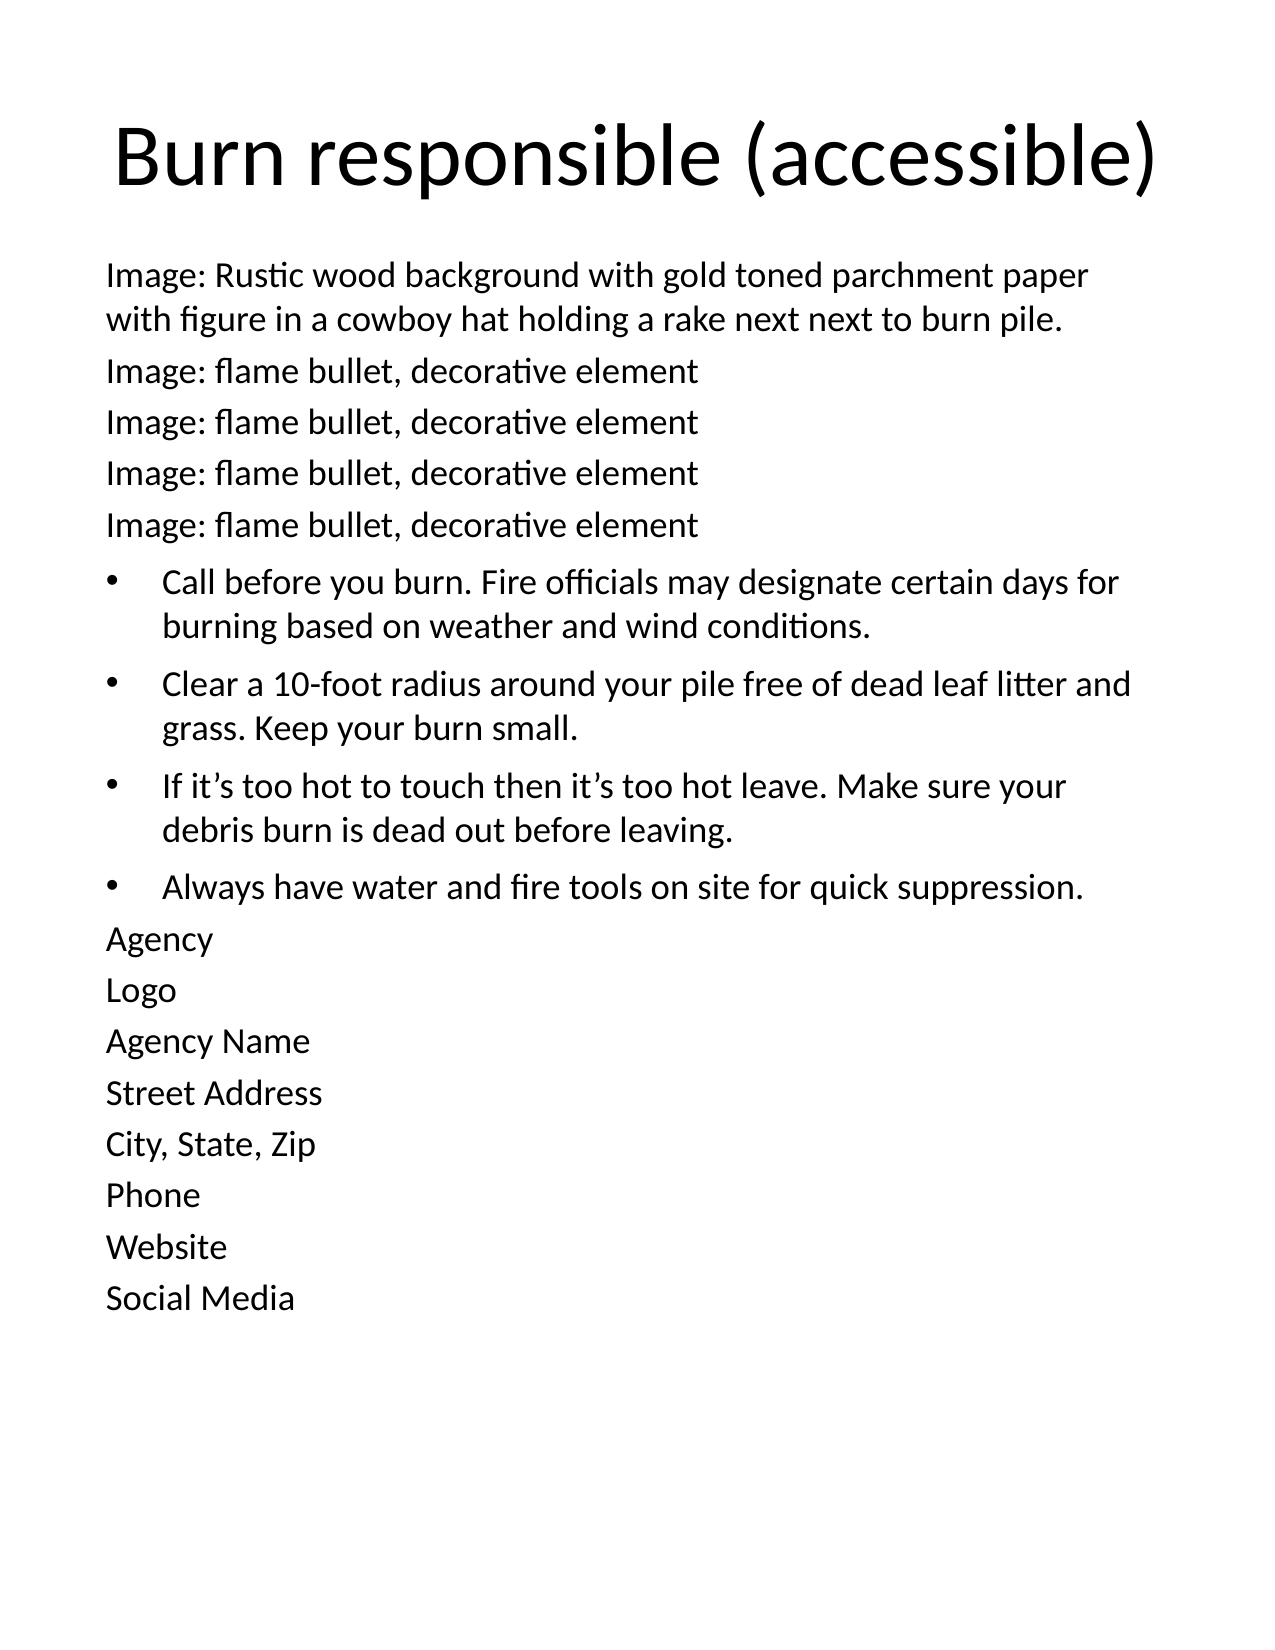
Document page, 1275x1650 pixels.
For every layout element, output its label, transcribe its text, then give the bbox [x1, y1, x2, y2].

list Image: Rustic wood background with gold toned parchment paper with figure in a cowboy hat holding a rake next next to burn pile. Image: flame bullet, decorative element Image: flame bullet, decorative element Image: flame bullet, decorative element Image: flame bullet, decorative element Call before you burn. Fire officials may designate certain days for burning based on weather and wind conditions. Clear a 10-foot radius around your pile free of dead leaf litter and grass. Keep your burn small. If it’s too hot to touch then it’s too hot leave. Make sure your debris burn is dead out before leaving. Always have water and fire tools on site for quick suppression. Agency Logo Agency Name Street Address City, State, Zip Phone Website Social Media [90, 243, 1176, 1333]
title Burn responsible (accessible) [63, 88, 1212, 211]
